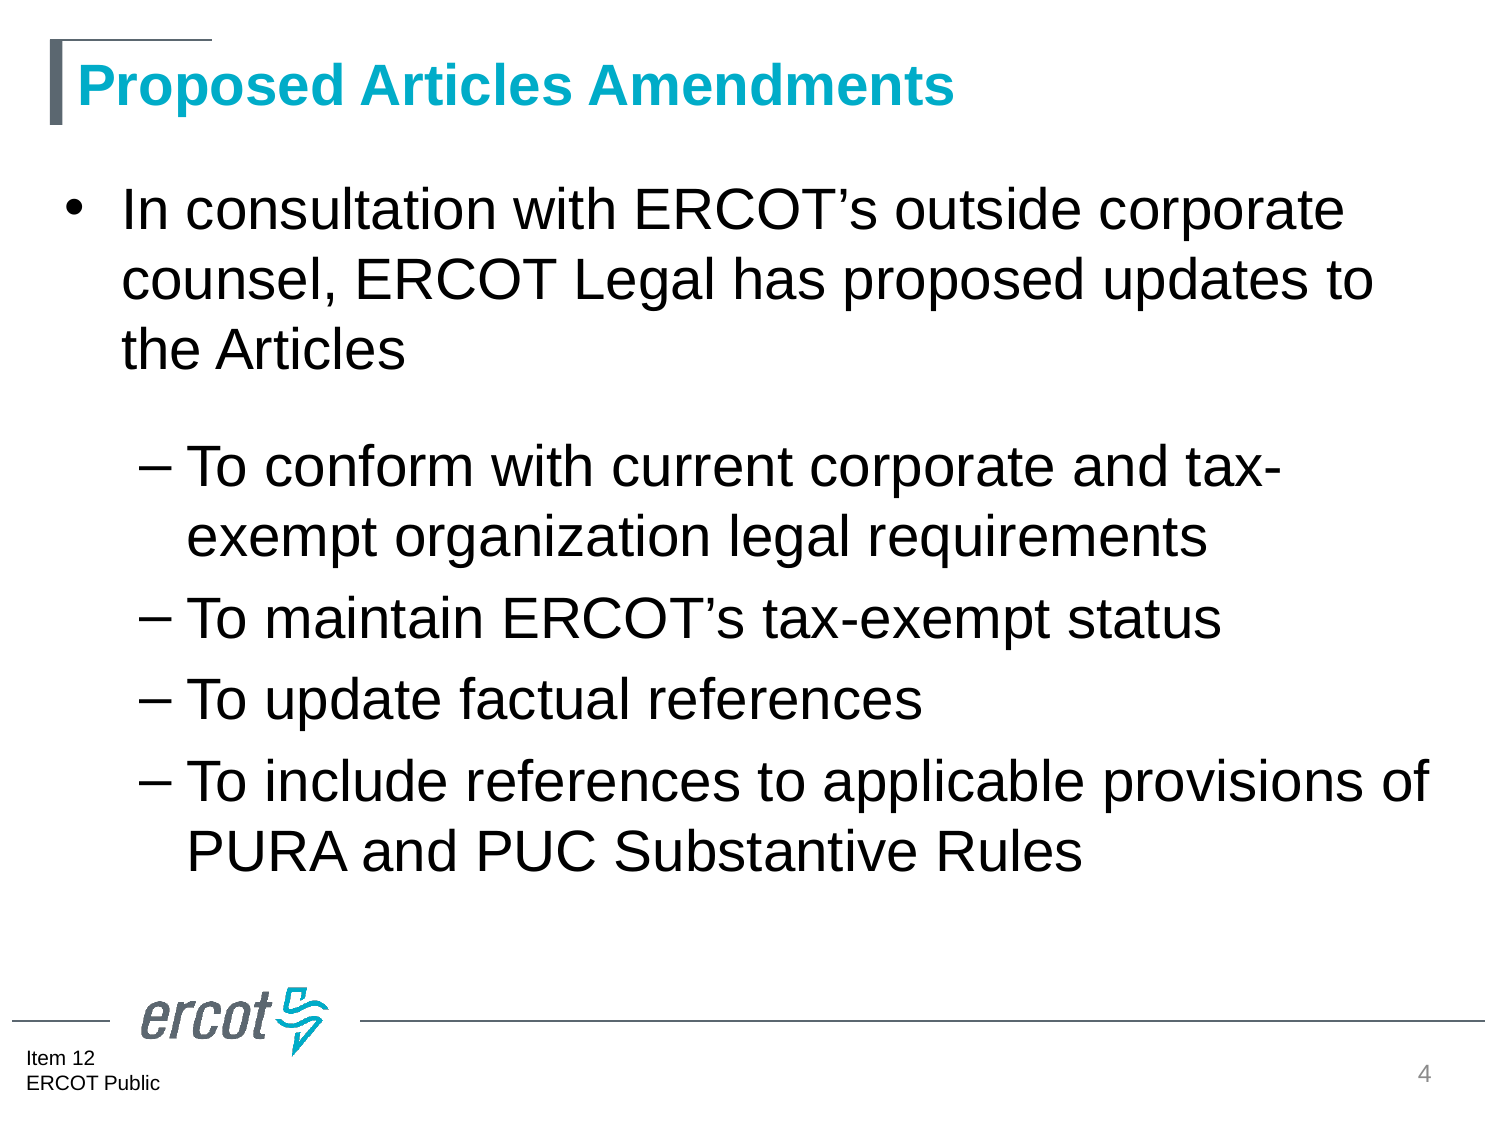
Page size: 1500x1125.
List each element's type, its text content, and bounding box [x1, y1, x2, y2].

list In consultation with ERCOT’s outside corporate counsel, ERCOT Legal has proposed updates to the Articles To conform with current corporate and tax-exempt organization legal requirements To maintain ERCOT’s tax-exempt status To update factual references To include references to applicable provisions of PURA and PUC Substantive Rules [50, 112, 1450, 972]
picture [137, 983, 332, 1059]
title Proposed Articles Amendments [62, 39, 1450, 112]
slide_number 4 [1374, 1033, 1475, 1083]
